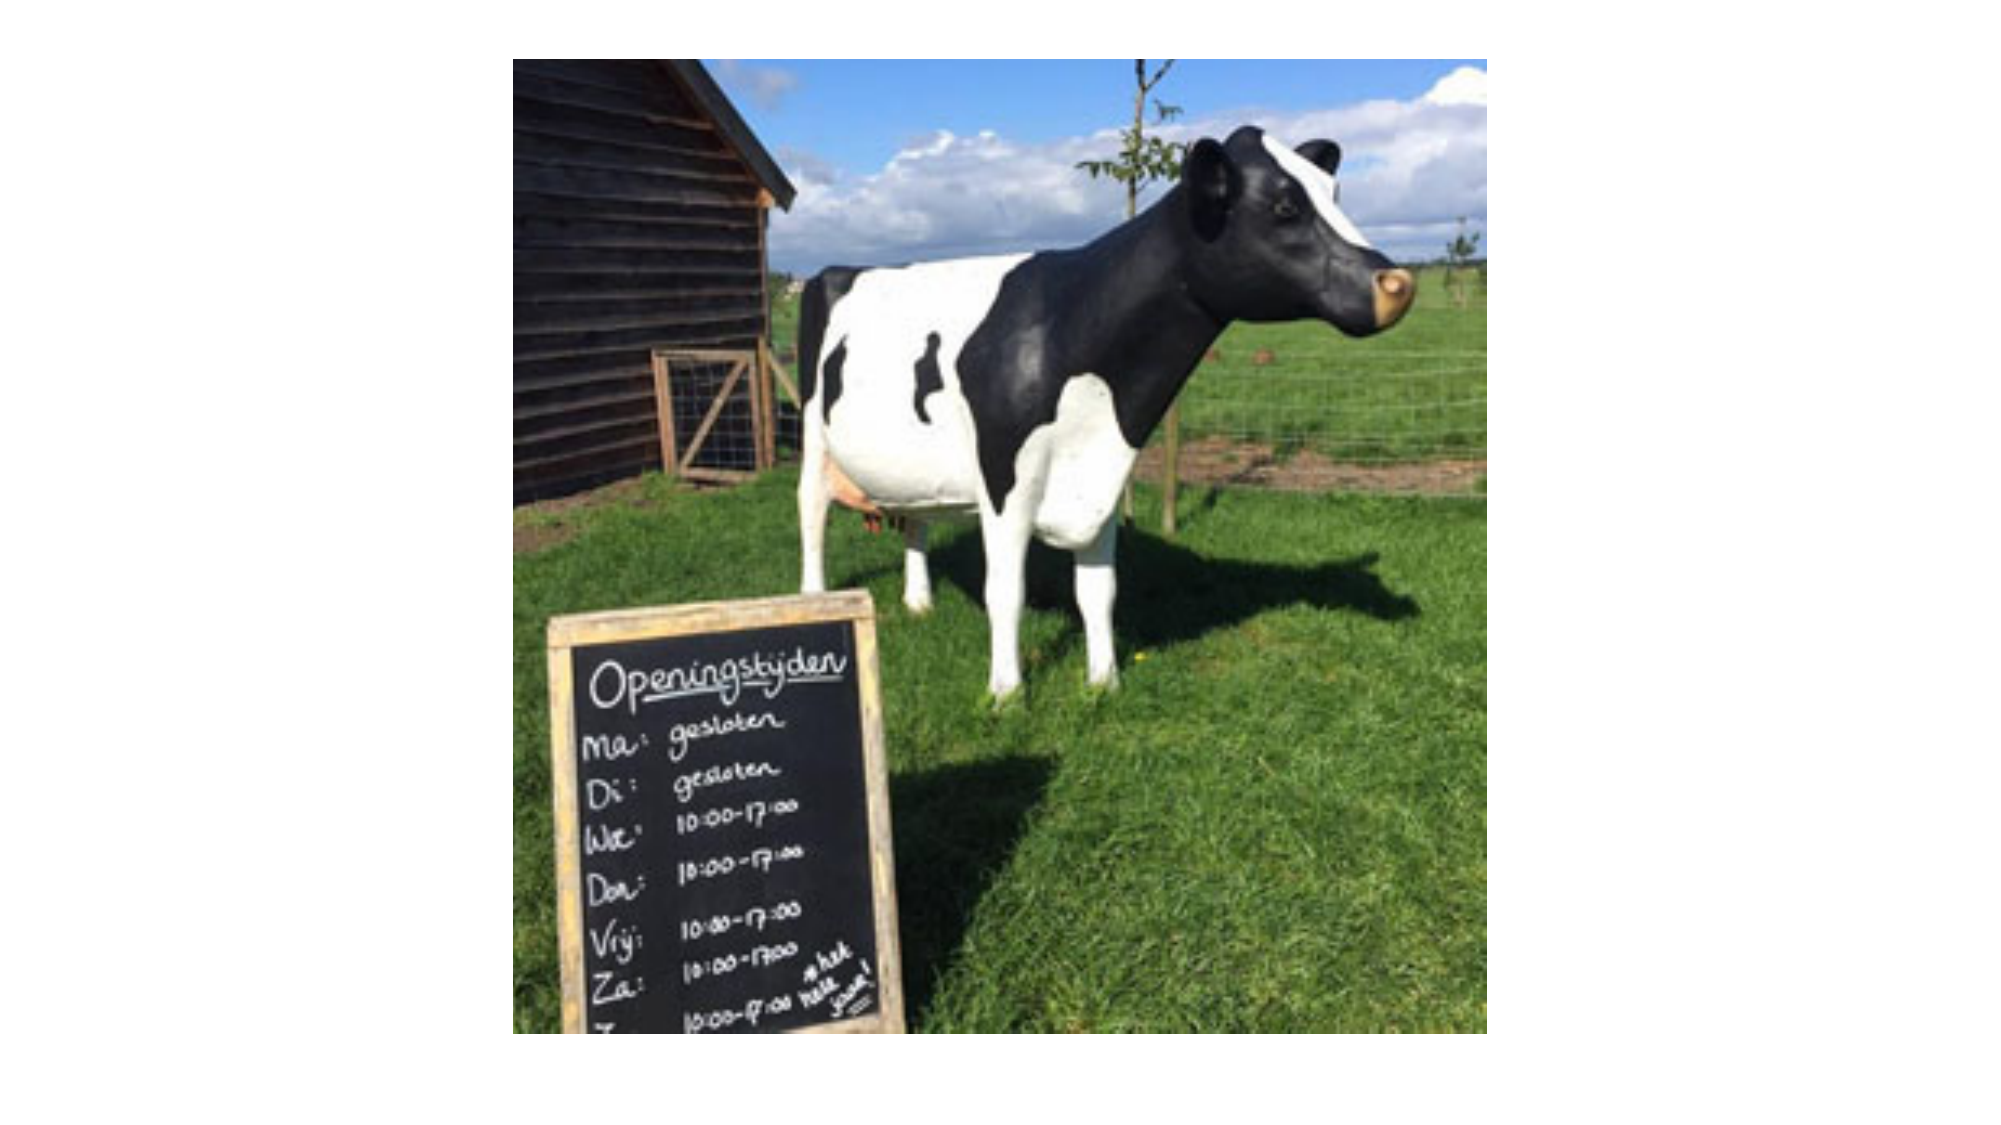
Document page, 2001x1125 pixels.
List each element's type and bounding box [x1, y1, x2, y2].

picture [513, 59, 1487, 1034]
